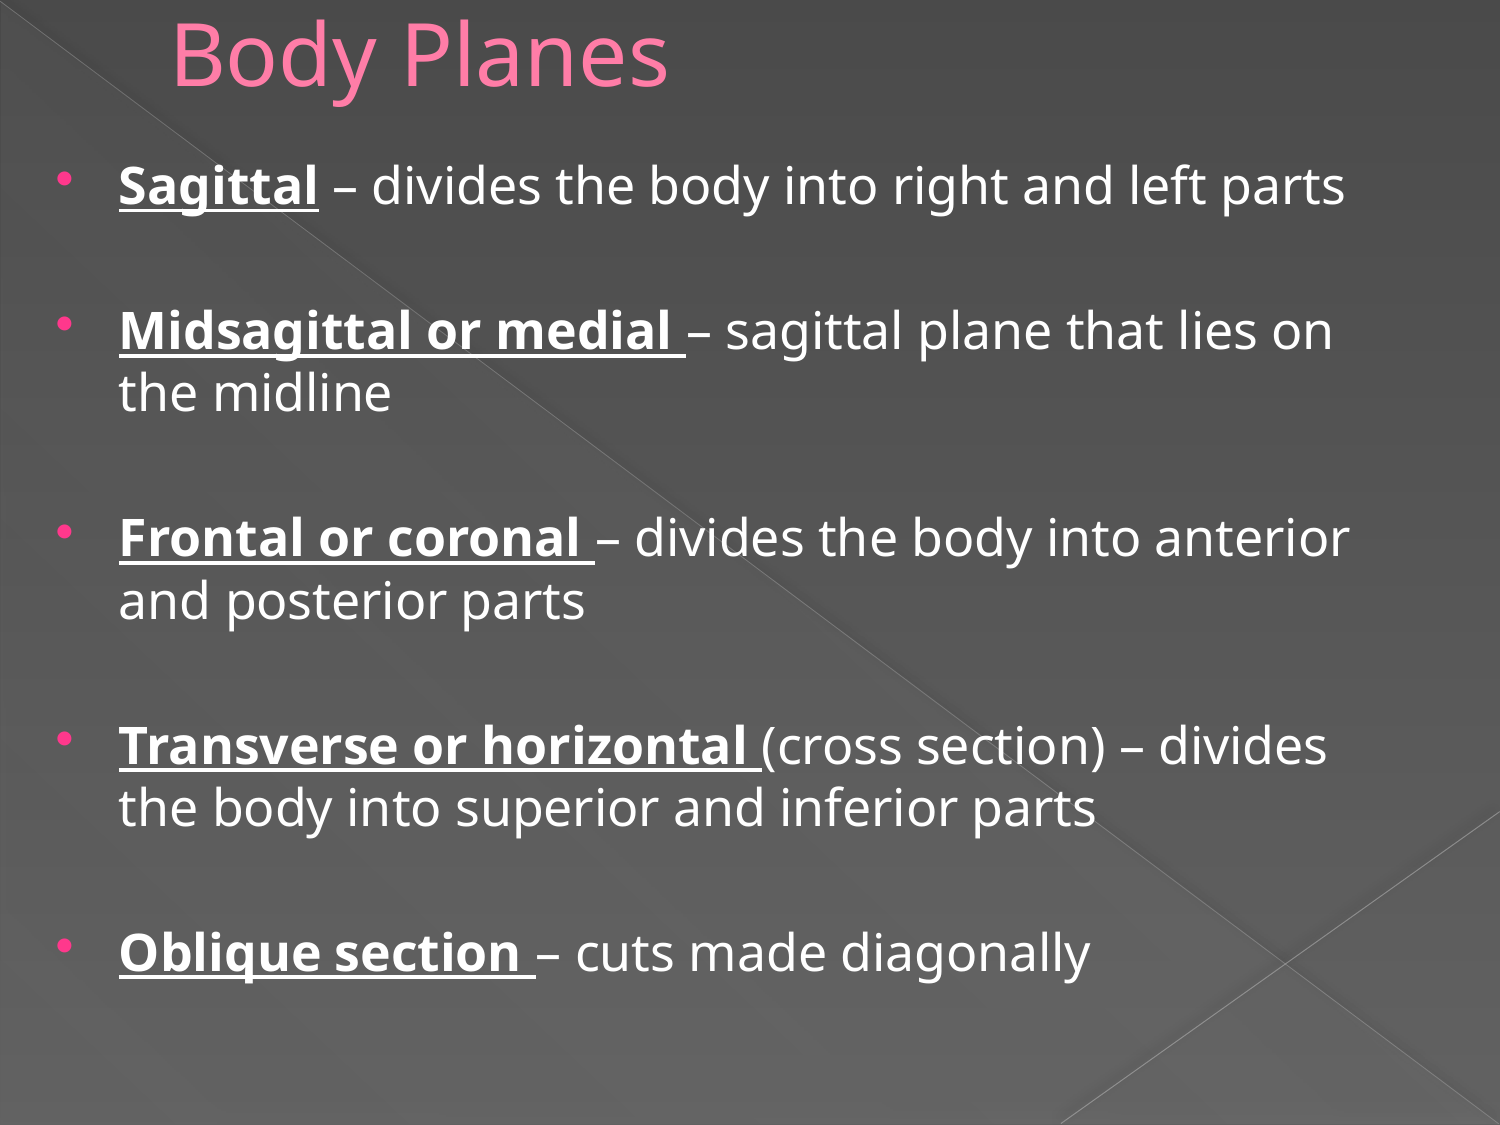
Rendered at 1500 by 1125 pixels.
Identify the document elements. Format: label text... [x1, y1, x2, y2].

title Body Planes [75, 0, 1425, 166]
list Sagittal – divides the body into right and left parts Midsagittal or medial – sagittal plane that lies on the midline Frontal or coronal – divides the body into anterior and posterior parts Transverse or horizontal (cross section) – divides the body into superior and inferior parts Oblique section – cuts made diagonally [32, 145, 1383, 1010]
